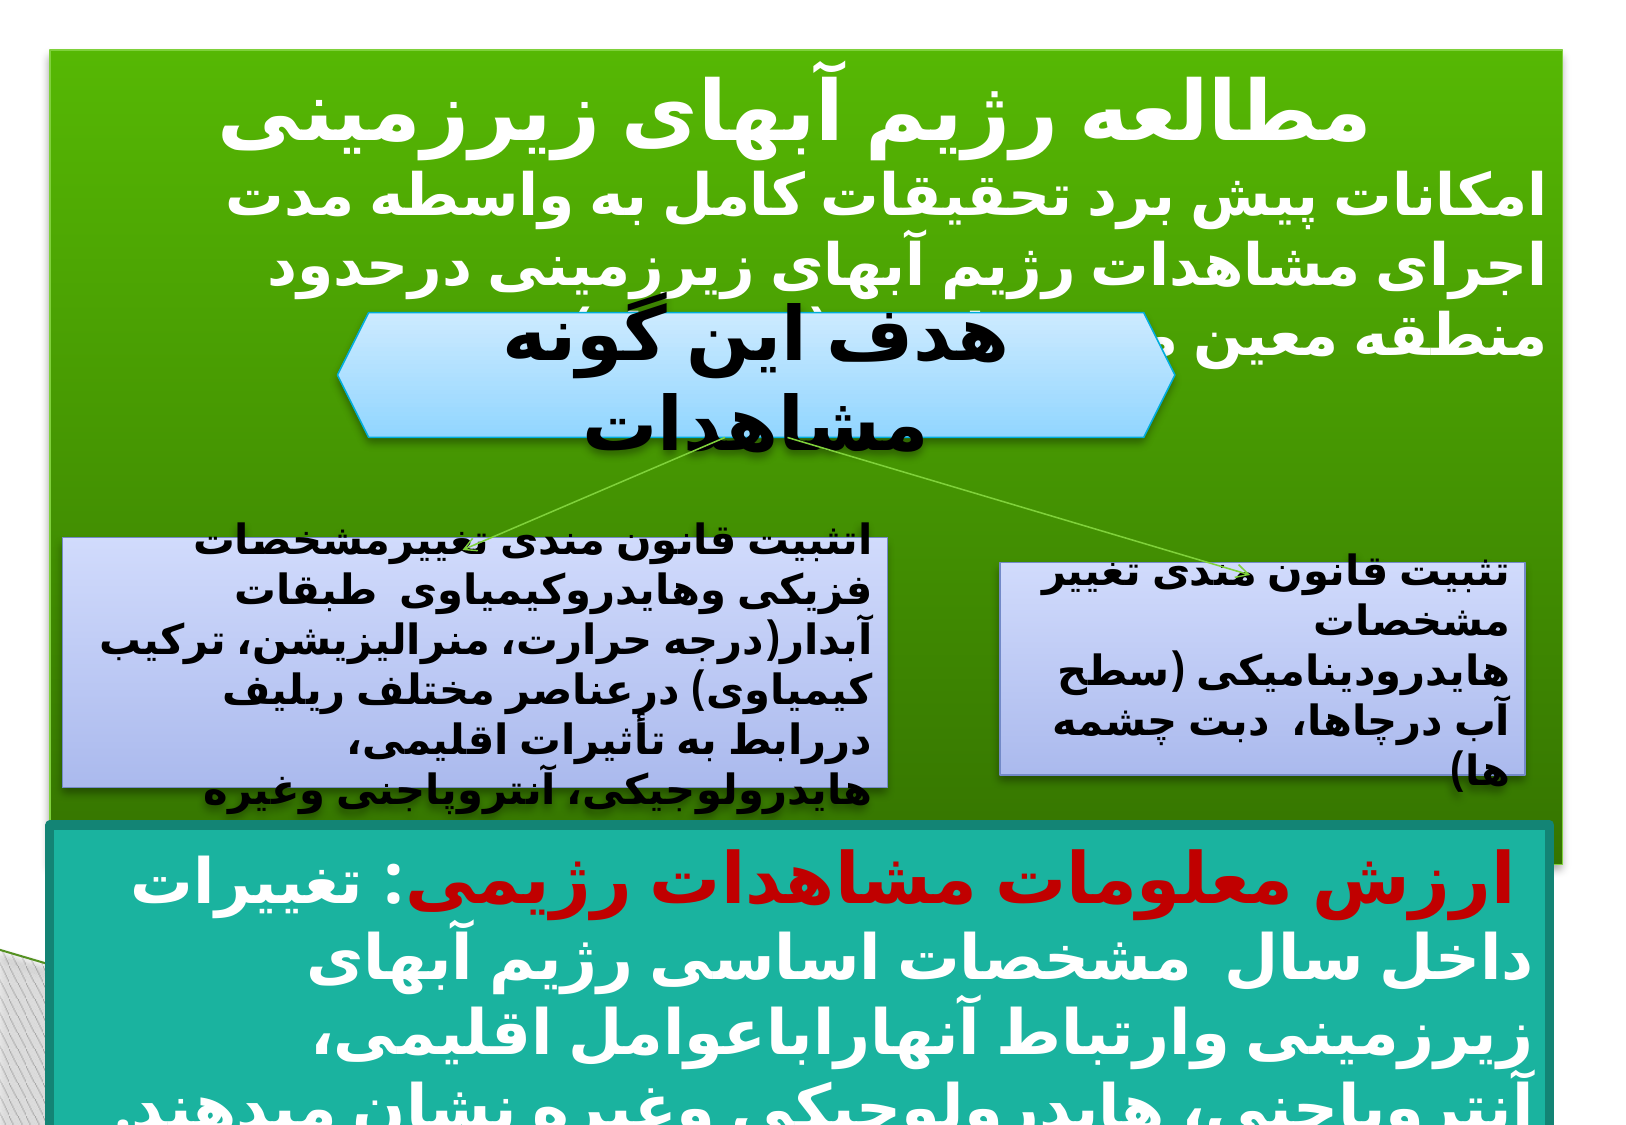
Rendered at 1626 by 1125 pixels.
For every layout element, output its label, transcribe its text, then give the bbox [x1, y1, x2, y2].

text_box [787, 437, 1251, 576]
text_box مطالعه رژیم آبهای زیرزمینی امکانات پیش برد تحقیقات کامل به واسطه مدت اجرای مشاهدات رژیم آبهای زیرزمینی درحدود منطقه معین محدود است (1-2سال). [49, 49, 1563, 865]
text_box ارزش معلومات مشاهدات رژیمی: تغییرات داخل سال مشخصات اساسی رژیم آبهای زیرزمینی وارتباط آنهاراباعوامل اقلیمی، آنتروپاجنی، هایدرولوجیکی وغیره نشان میدهند. [45, 820, 1554, 1125]
text_box تثبیت قانون مندی تغییر مشخصات هایدرودینامیکی (سطح آب درچاها، دبت چشمه ها) [999, 562, 1526, 776]
text_box هدف این گونه مشاهدات [336, 311, 1176, 439]
text_box اتثبیت قانون مندی تغییرمشخصات فزیکی وهایدروکیمیاوی طبقات آبدار(درجه حرارت، منرالیزیشن، ترکیب کیمیاوی) درعناصر مختلف ریلیف دررابط به تأثیرات اقلیمی، هایدرولوجیکی، آنتروپاجنی وغیره [62, 537, 888, 788]
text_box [462, 437, 726, 551]
